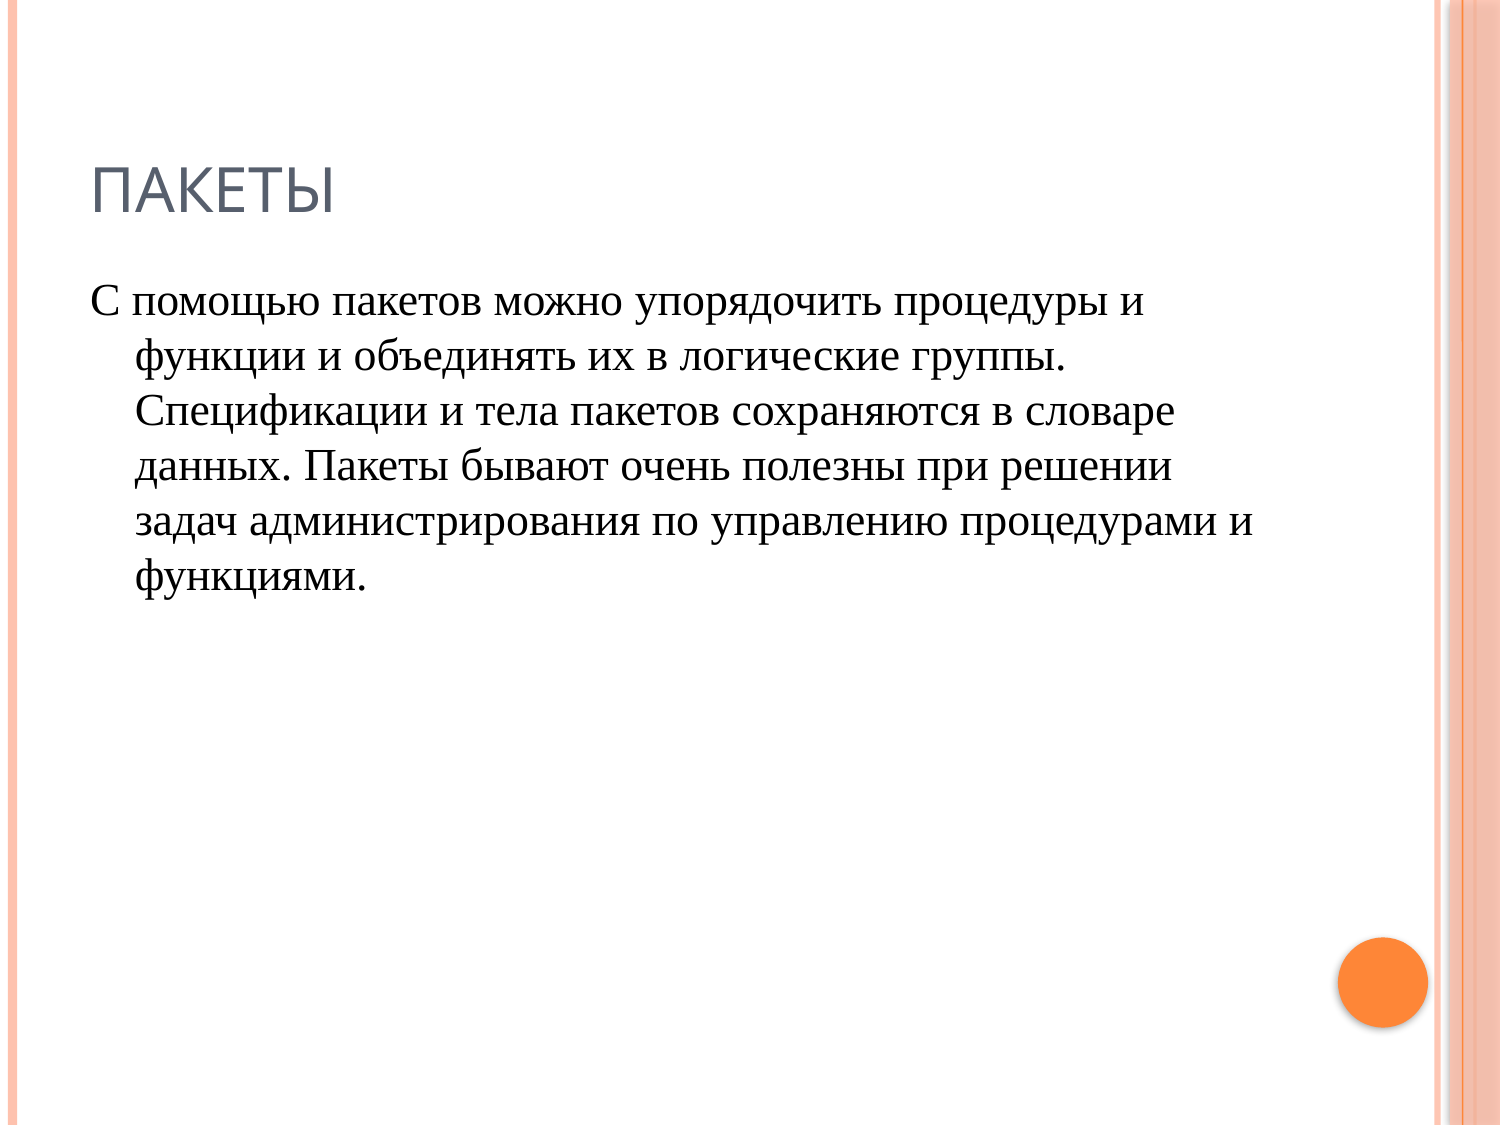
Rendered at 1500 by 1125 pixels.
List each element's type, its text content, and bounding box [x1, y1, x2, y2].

list С помощью пакетов можно упорядочить процедуры и функции и объединять их в логические группы. Спецификации и тела пакетов сохраняются в словаре данных. Пакеты бывают очень полезны при решении задач администрирования по управлению процедурами и функциями. [75, 262, 1300, 1062]
title Пакеты [75, 45, 1300, 233]
